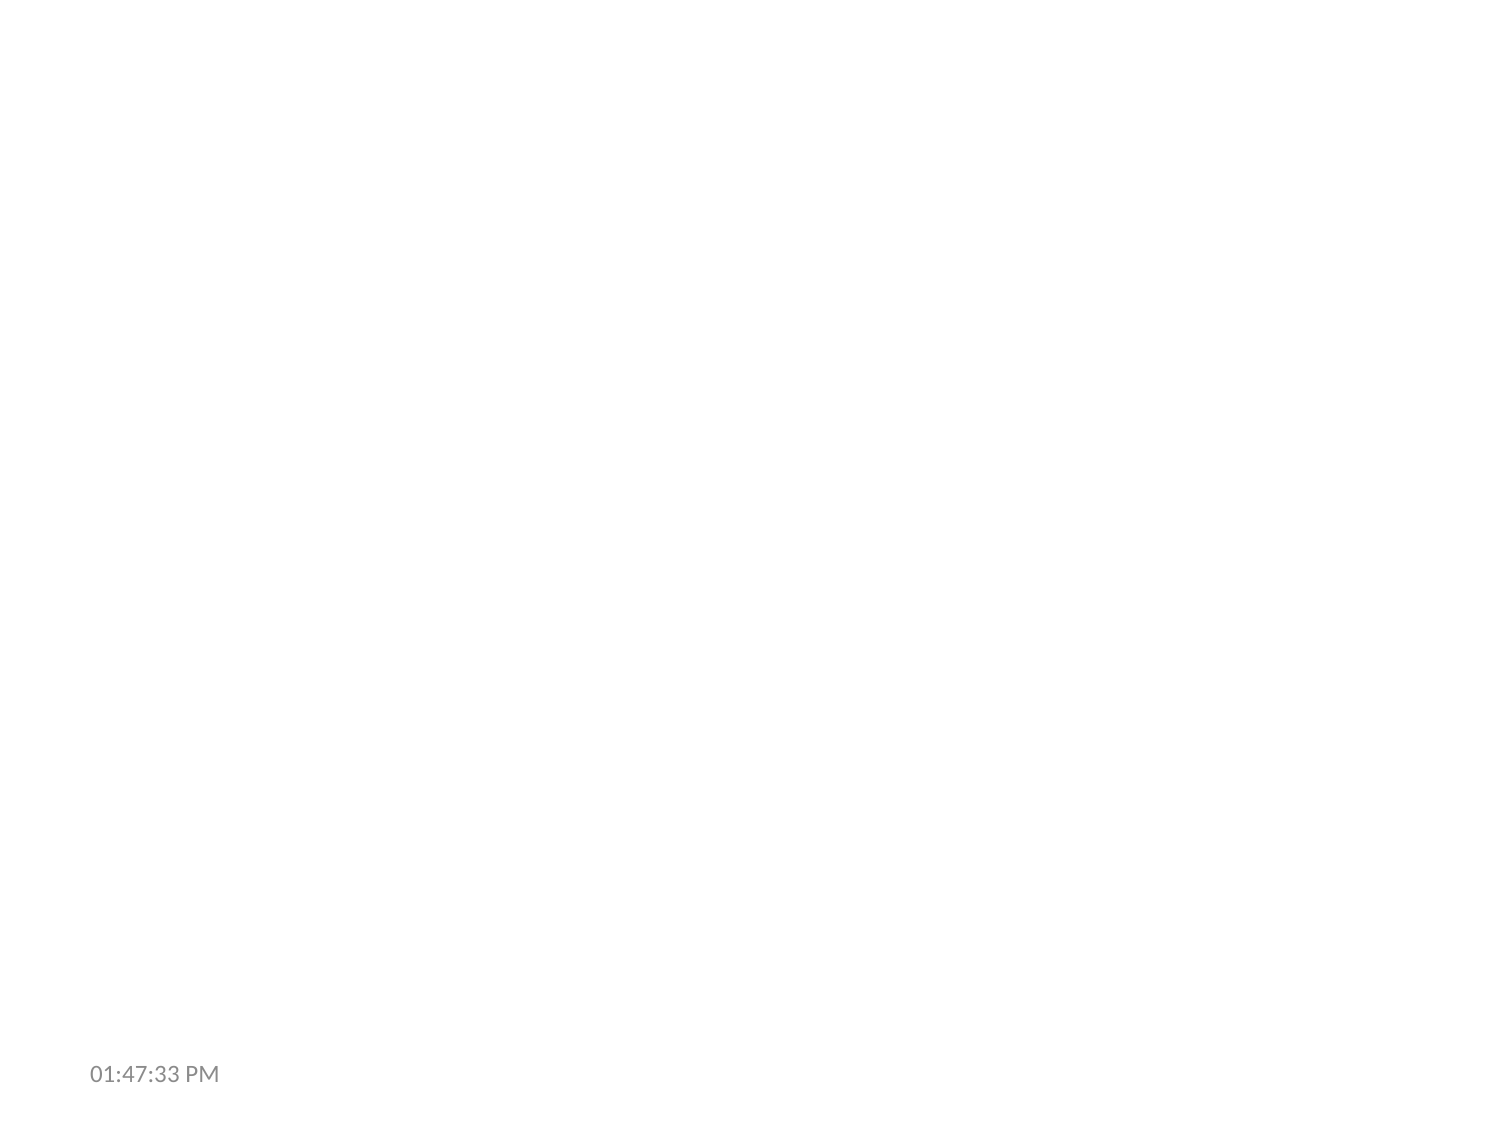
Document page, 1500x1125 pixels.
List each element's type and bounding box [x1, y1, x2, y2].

slide_number [75, 1042, 425, 1103]
